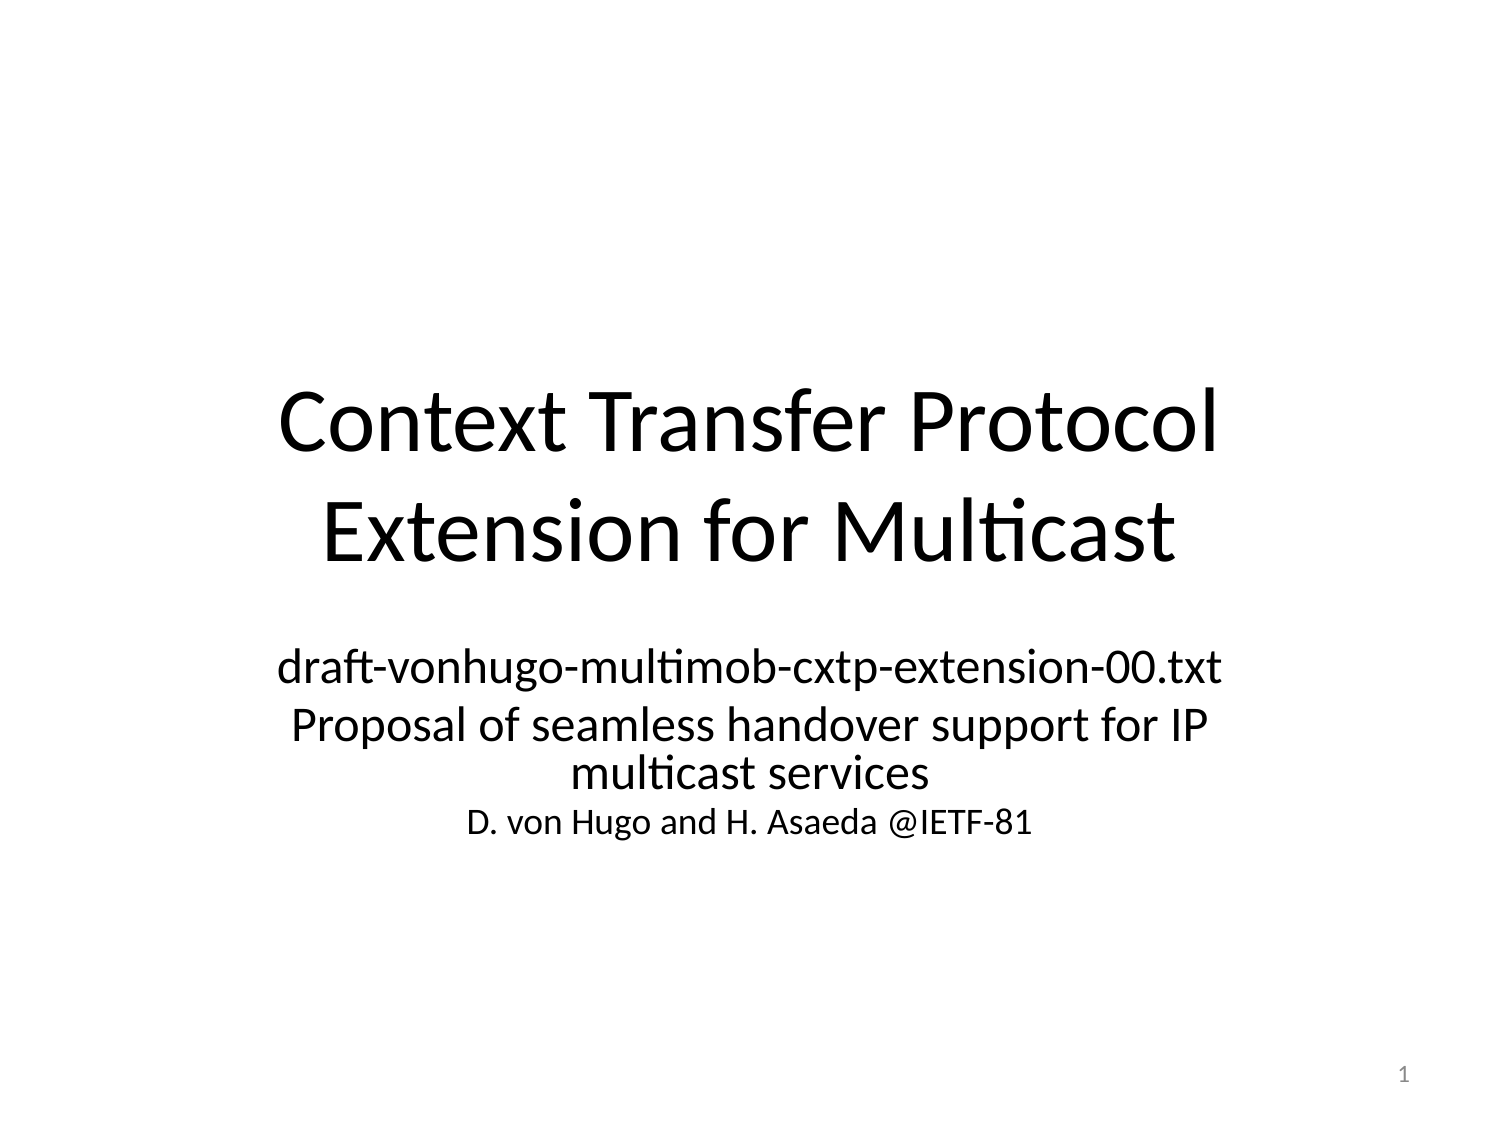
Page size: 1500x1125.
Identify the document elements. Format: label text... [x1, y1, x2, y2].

title Context Transfer Protocol Extension for Multicast [112, 349, 1388, 591]
subtitle draft-vonhugo-multimob-cxtp-extension-00.txt Proposal of seamless handover support for IP multicast services D. von Hugo and H. Asaeda @IETF-81 [224, 637, 1276, 926]
slide_number 1 [1074, 1042, 1425, 1103]
